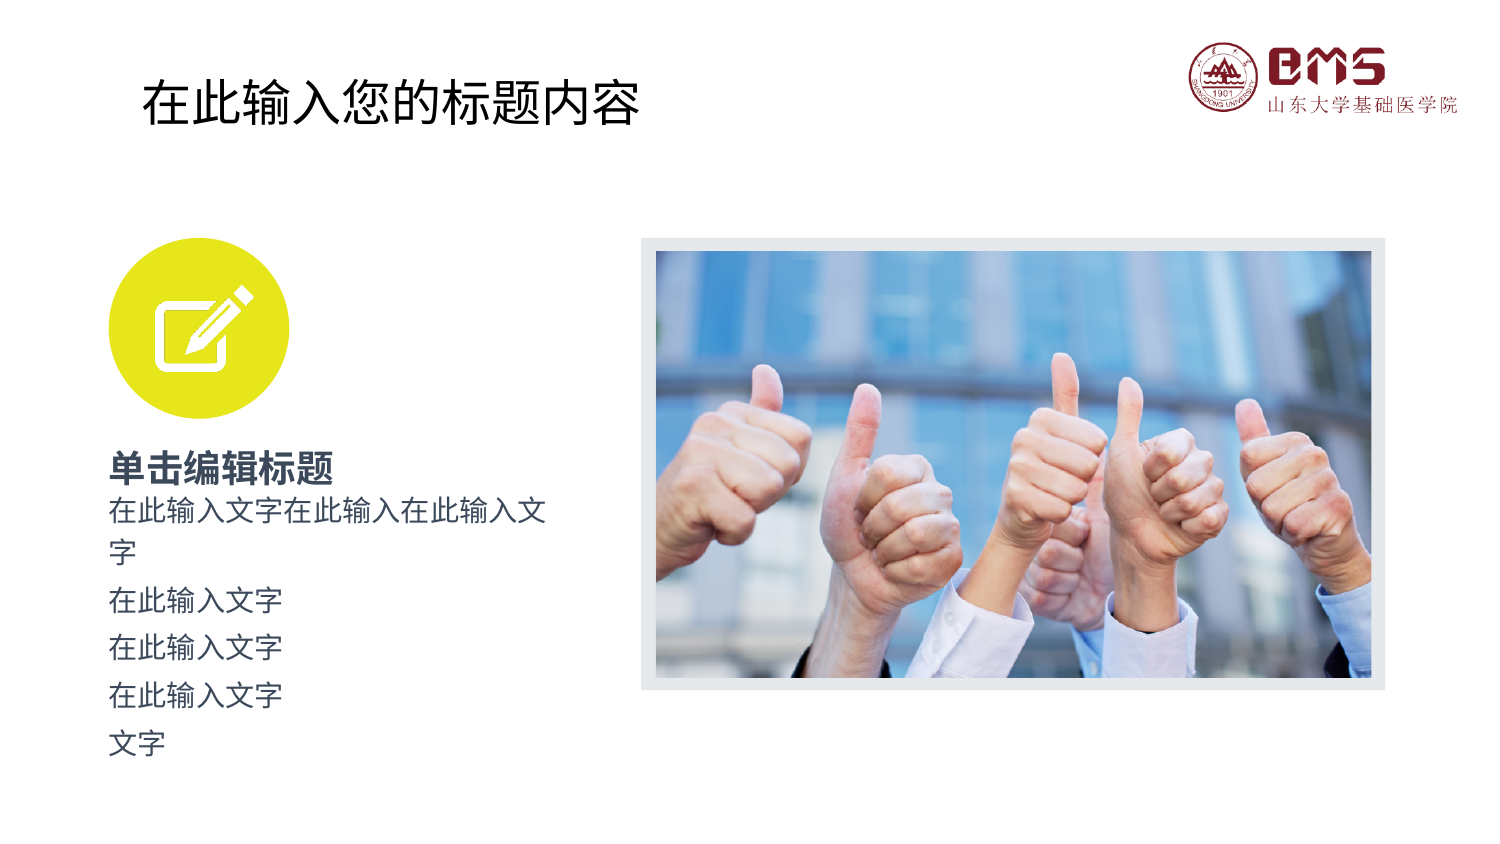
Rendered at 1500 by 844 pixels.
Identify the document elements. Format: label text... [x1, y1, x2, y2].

picture [1168, 25, 1498, 148]
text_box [640, 237, 1386, 691]
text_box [108, 237, 290, 419]
text_box 在此输入您的标题内容 [125, 63, 740, 139]
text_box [108, 445, 558, 814]
